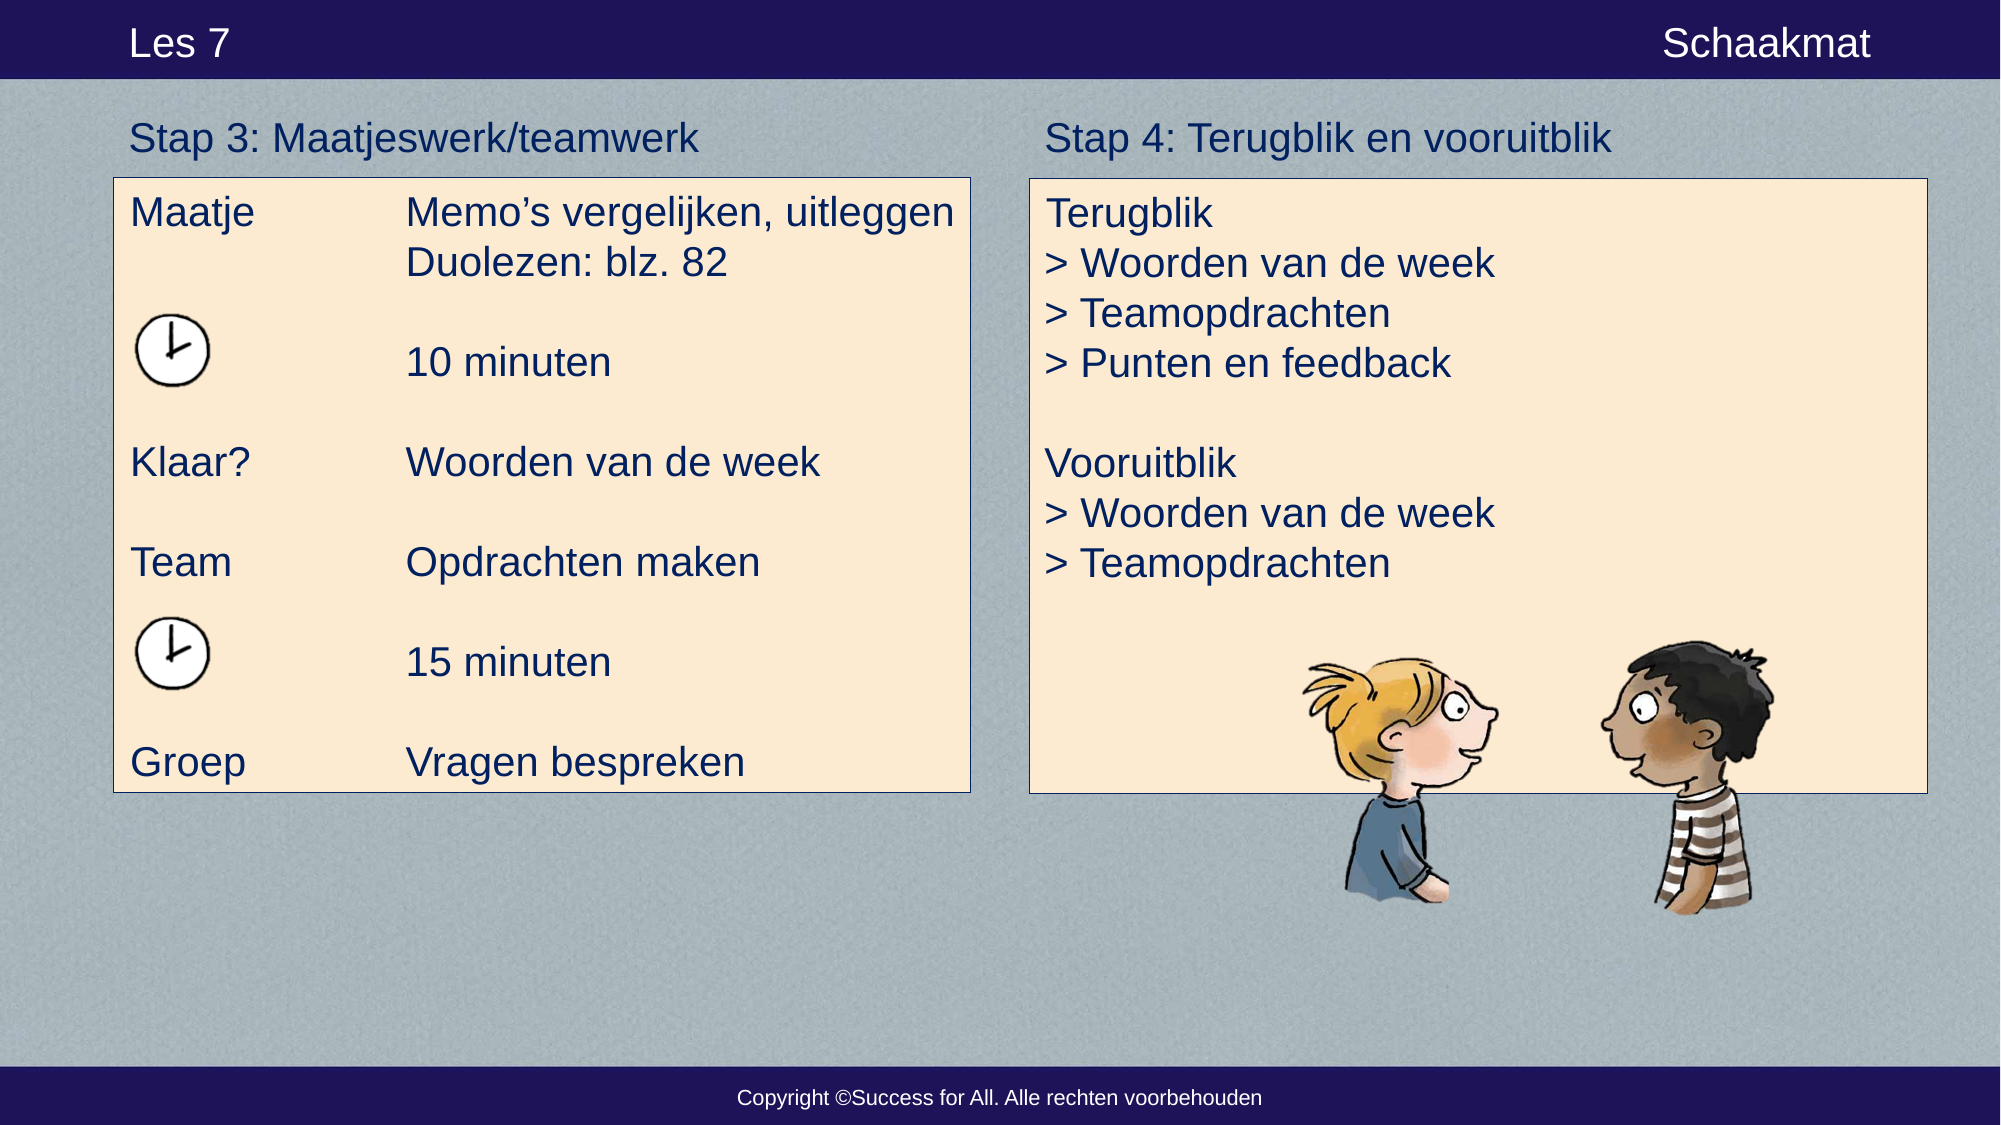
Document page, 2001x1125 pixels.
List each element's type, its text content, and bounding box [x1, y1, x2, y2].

text_box Stap 3: Maatjeswerk/teamwerk [114, 103, 907, 169]
text_box Les 7 [114, 8, 354, 73]
text_box Terugblik > Woorden van de week > Teamopdrachten > Punten en feedback Vooruitblik > Woorden van de week > Teamopdrachten [1029, 178, 1928, 794]
picture [0, 0, 2001, 1125]
text_box Stap 4: Terugblik en vooruitblik [1029, 103, 1822, 169]
text_box Copyright ©Success for All. Alle rechten voorbehouden [0, 1076, 2000, 1125]
text_box Maatje Memo’s vergelijken, uitleggen Duolezen: blz. 82 10 minuten Klaar? Woorden van de week Team Opdrachten maken 15 minuten Groep Vragen bespreken [113, 177, 971, 793]
text_box Schaakmat [999, 8, 1886, 73]
